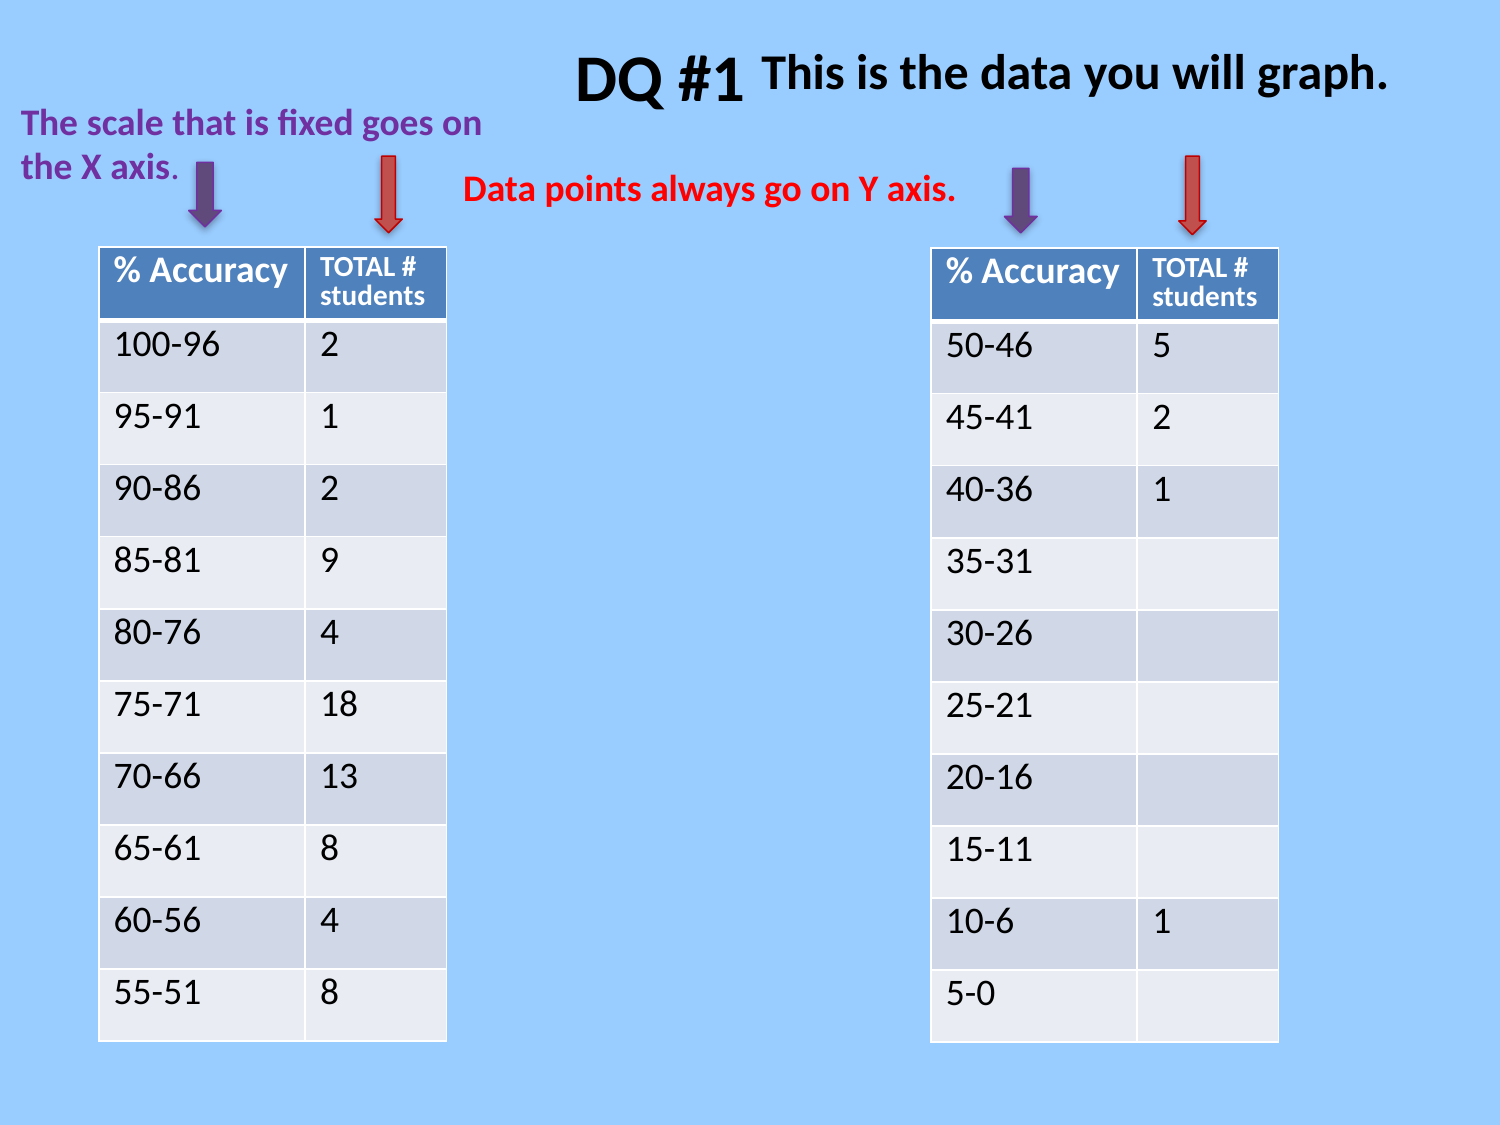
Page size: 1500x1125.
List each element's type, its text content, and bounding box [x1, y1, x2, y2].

table_header % Accuracy [932, 249, 1136, 319]
table_cell 35-31 [932, 539, 1136, 609]
table_cell 40-36 [932, 466, 1136, 537]
table_cell 65-61 [100, 826, 304, 896]
text_box [188, 161, 223, 228]
text_box Data points always go on Y axis. [448, 156, 973, 216]
text_box [1003, 167, 1038, 234]
table_cell 80-76 [100, 610, 304, 680]
table_cell 70-66 [100, 754, 304, 824]
table_cell 13 [306, 754, 446, 824]
table_cell [1138, 755, 1278, 825]
table_cell 50-46 [932, 324, 1136, 393]
table_cell 5 [1138, 324, 1278, 393]
table_cell 1 [1138, 466, 1278, 537]
text_box The scale that is fixed goes on the X axis. [6, 90, 502, 195]
table_cell 90-86 [100, 465, 304, 536]
table_cell 20-16 [932, 755, 1136, 825]
table_cell 9 [306, 537, 446, 608]
table_cell [1138, 683, 1278, 753]
table_cell [1138, 971, 1278, 1041]
text_box DQ #1 [560, 26, 761, 167]
text_box [1178, 155, 1207, 236]
table_cell [1138, 611, 1278, 681]
table_cell 18 [306, 682, 446, 752]
table_cell 75-71 [100, 682, 304, 752]
table_cell 85-81 [100, 537, 304, 608]
table_cell 15-11 [932, 827, 1136, 897]
table_cell 10-6 [932, 899, 1136, 969]
table_header TOTAL # students [306, 248, 446, 318]
table_cell 100-96 [100, 323, 304, 392]
table_cell 2 [306, 323, 446, 392]
table_cell 2 [306, 465, 446, 536]
table_cell [1138, 539, 1278, 609]
table_cell 8 [306, 826, 446, 896]
table_cell 25-21 [932, 683, 1136, 753]
table_cell 8 [306, 970, 446, 1040]
text_box This is the data you will graph. [761, 32, 1500, 108]
table_cell [1138, 827, 1278, 897]
text_box [374, 195, 403, 234]
table_cell 45-41 [932, 394, 1136, 465]
table_cell 2 [1138, 394, 1278, 465]
table_cell 1 [306, 393, 446, 464]
table_cell 55-51 [100, 970, 304, 1040]
table_header TOTAL # students [1138, 249, 1278, 319]
table_cell 60-56 [100, 898, 304, 968]
table_cell 4 [306, 898, 446, 968]
table_cell 30-26 [932, 611, 1136, 681]
table_cell 5-0 [932, 971, 1136, 1041]
table_header % Accuracy [100, 248, 304, 318]
table_cell 4 [306, 610, 446, 680]
table_cell 95-91 [100, 393, 304, 464]
table_cell 1 [1138, 899, 1278, 969]
